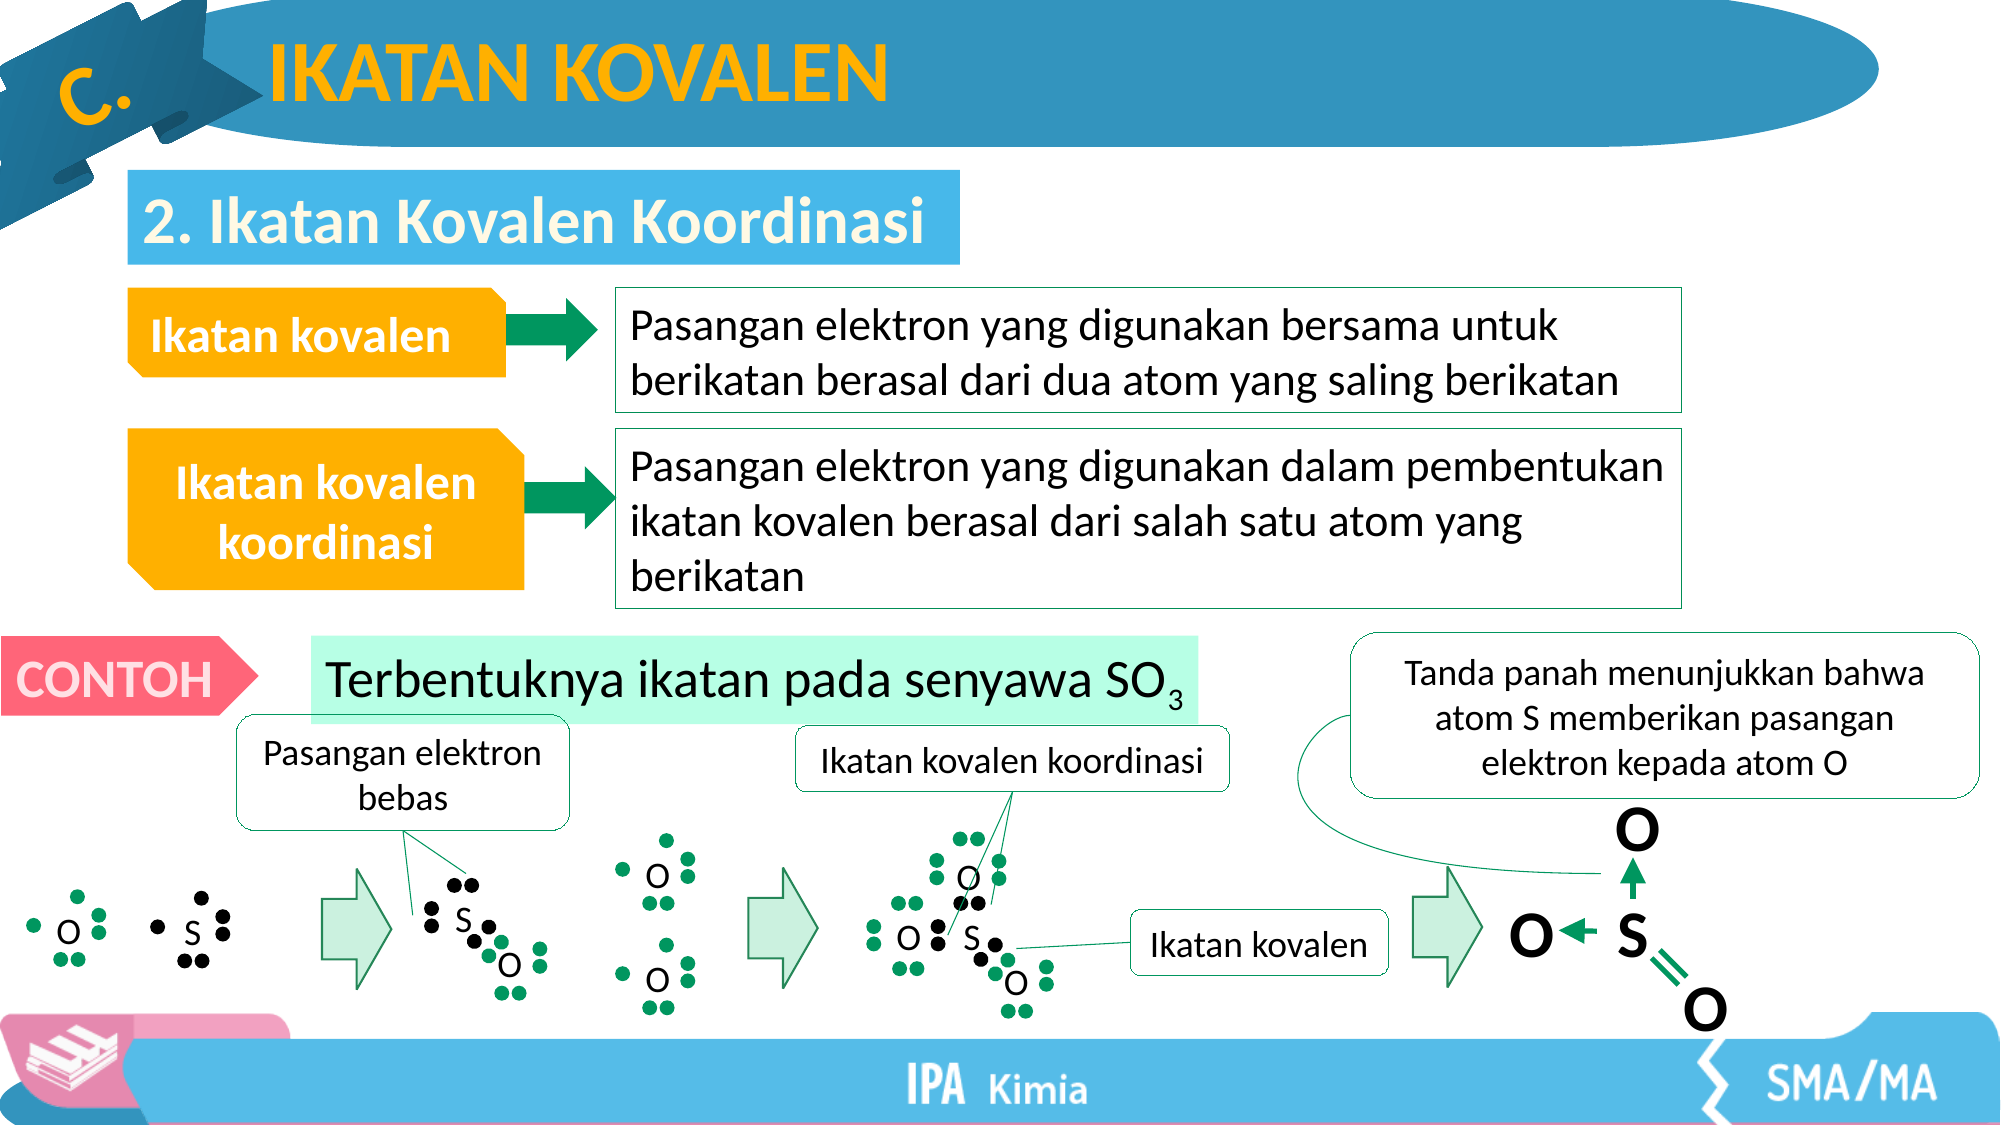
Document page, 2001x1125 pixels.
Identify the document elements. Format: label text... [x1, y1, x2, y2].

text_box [866, 831, 1054, 1012]
picture [0, 1012, 2000, 1125]
text_box Tanda panah menunjukkan bahwa atom S memberikan pasangan elektron kepada atom O [1350, 632, 1980, 799]
text_box CONTOH [1, 636, 259, 716]
text_box Pasangan elektron bebas [236, 714, 570, 831]
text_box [127, 428, 1682, 611]
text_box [423, 877, 548, 1001]
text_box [402, 831, 466, 874]
text_box [1411, 874, 1484, 988]
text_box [127, 287, 1682, 414]
text_box [320, 868, 393, 991]
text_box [150, 890, 231, 969]
title IKATAN KOVALEN [252, 0, 1978, 146]
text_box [1350, 716, 1601, 874]
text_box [991, 792, 1013, 905]
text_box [1016, 942, 1131, 949]
text_box Terbentuknya ikatan pada senyawa SO3 [311, 635, 1199, 725]
text_box C. [0, 0, 266, 231]
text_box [615, 937, 696, 1012]
text_box Ikatan kovalen koordinasi [795, 725, 1230, 792]
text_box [26, 889, 107, 967]
text_box Ikatan kovalen [1130, 909, 1389, 976]
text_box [615, 833, 696, 911]
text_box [402, 874, 413, 916]
text_box [747, 867, 819, 990]
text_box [947, 792, 1013, 936]
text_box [1494, 792, 1734, 1012]
text_box 2. Ikatan Kovalen Koordinasi [127, 169, 960, 265]
